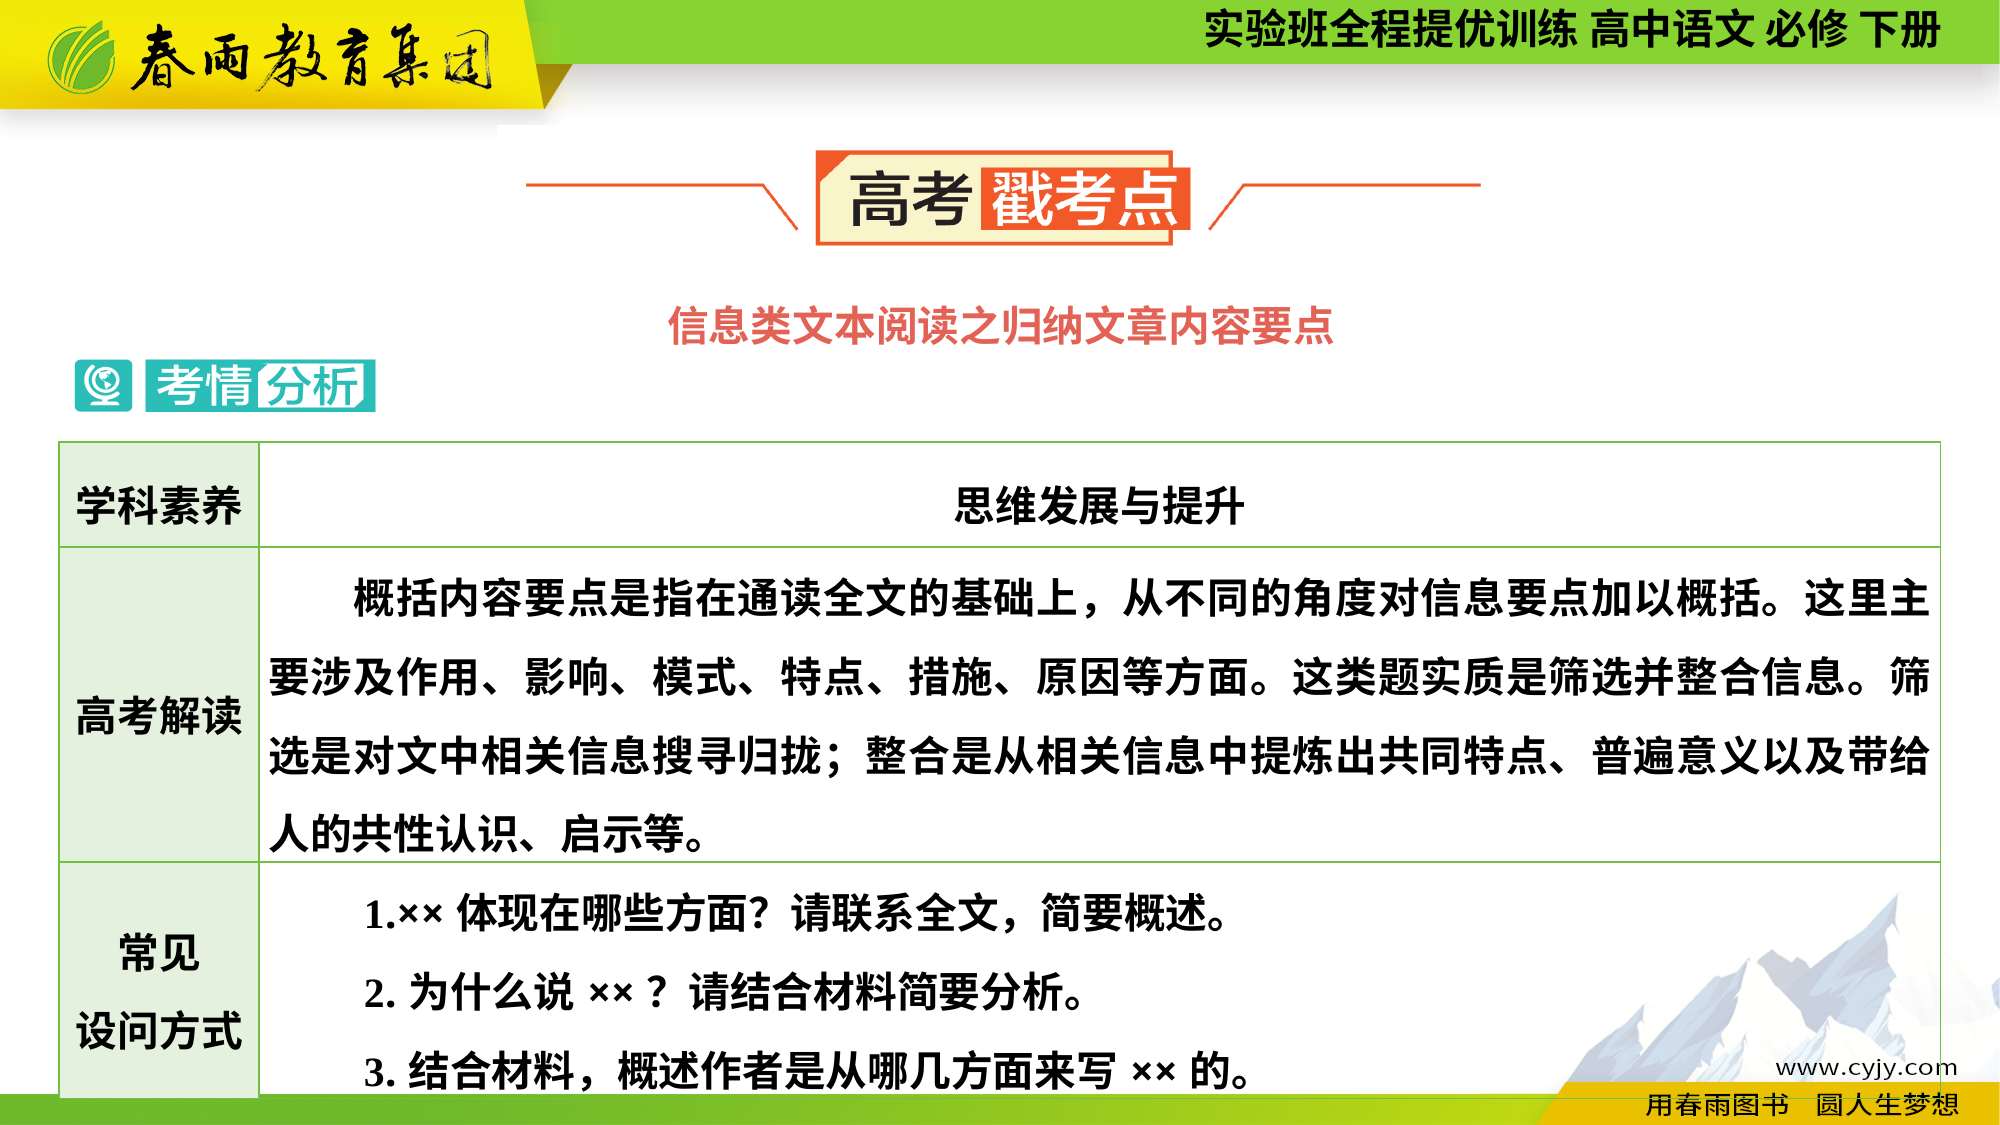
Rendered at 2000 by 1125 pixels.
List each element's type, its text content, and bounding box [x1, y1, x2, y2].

table_cell 概括内容要点是指在通读全文的基础上，从不同的角度对信息要点加以概括。这里主要涉及作用、影响、模式、特点、措施、原因等方面。这类题实质是筛选并整合信息。筛选是对文中相关信息搜寻归拢；整合是从相关信息中提炼出共同特点、普遍意义以及带给人的共性认识、启示等。 [260, 548, 1940, 861]
picture [0, 0, 2000, 1125]
table_cell 1.××体现在哪些方面？请联系全文，简要概述。 2.为什么说××？请结合材料简要分析。 3.结合材料，概述作者是从哪几方面来写××的。 [260, 863, 1940, 1098]
table_header 学科素养 [60, 443, 258, 546]
table_header 思维发展与提升 [260, 443, 1940, 546]
table_cell 常见 设问方式 [60, 863, 258, 1098]
list 信息类文本阅读之归纳文章内容要点 [59, 267, 1944, 349]
table_cell 高考解读 [60, 548, 258, 861]
